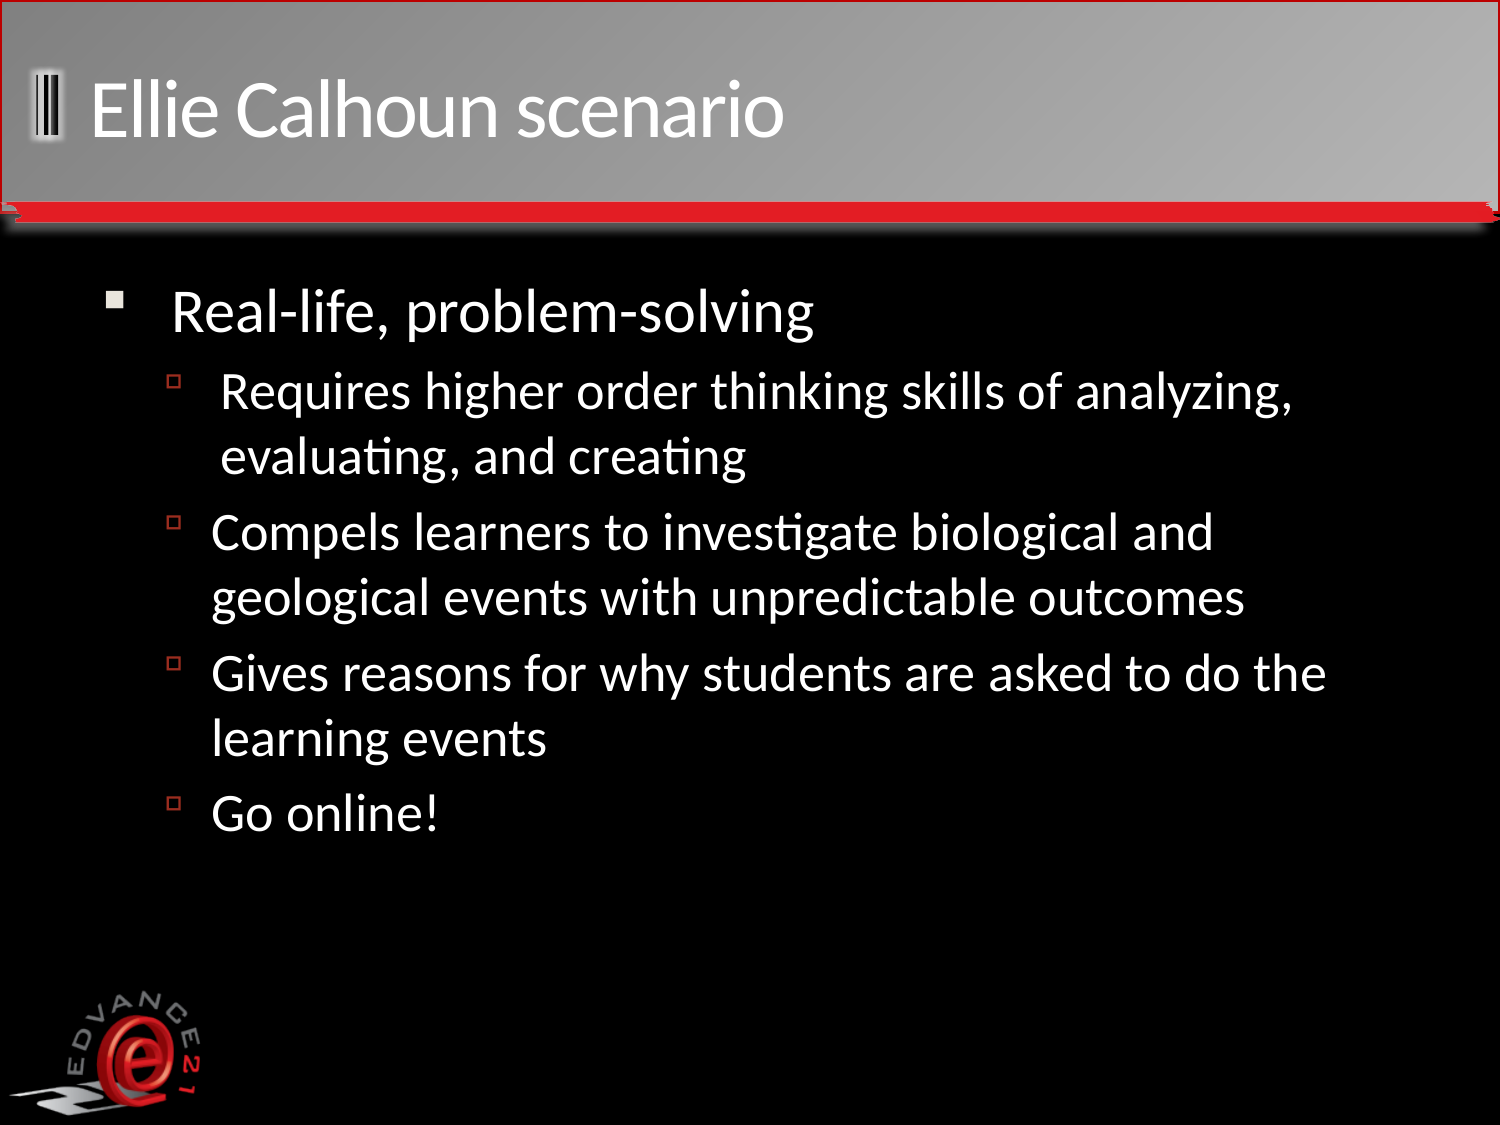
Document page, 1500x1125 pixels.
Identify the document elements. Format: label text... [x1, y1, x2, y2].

list Real-life, problem-solving Requires higher order thinking skills of analyzing, evaluating, and creating Compels learners to investigate biological and geological events with unpredictable outcomes Gives reasons for why students are asked to do the learning events Go online! [75, 262, 1425, 1043]
picture [0, 983, 225, 1125]
picture [0, 199, 1500, 225]
title Ellie Calhoun scenario [75, 46, 1425, 188]
